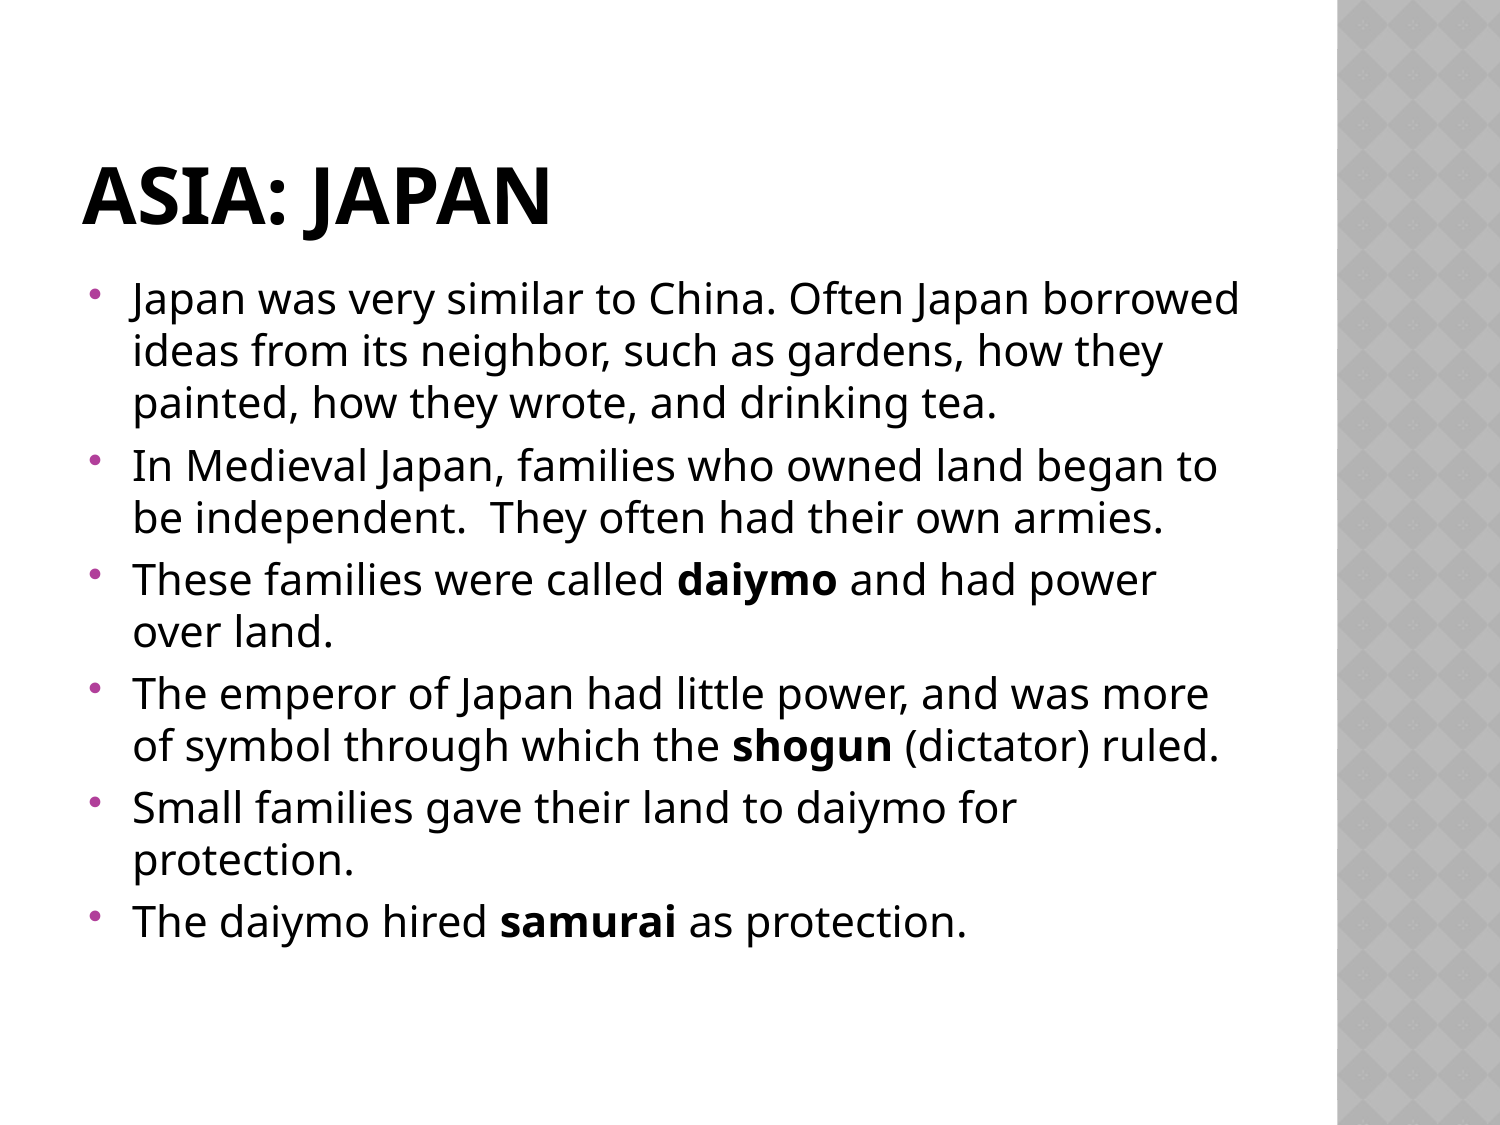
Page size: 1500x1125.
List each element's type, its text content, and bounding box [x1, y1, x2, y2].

list Japan was very similar to China. Often Japan borrowed ideas from its neighbor, such as gardens, how they painted, how they wrote, and drinking tea. In Medieval Japan, families who owned land began to be independent. They often had their own armies. These families were called daiymo and had power over land. The emperor of Japan had little power, and was more of symbol through which the shogun (dictator) ruled. Small families gave their land to daiymo for protection. The daiymo hired samurai as protection. [75, 264, 1263, 1059]
title ASIA: japan [75, 52, 1263, 240]
